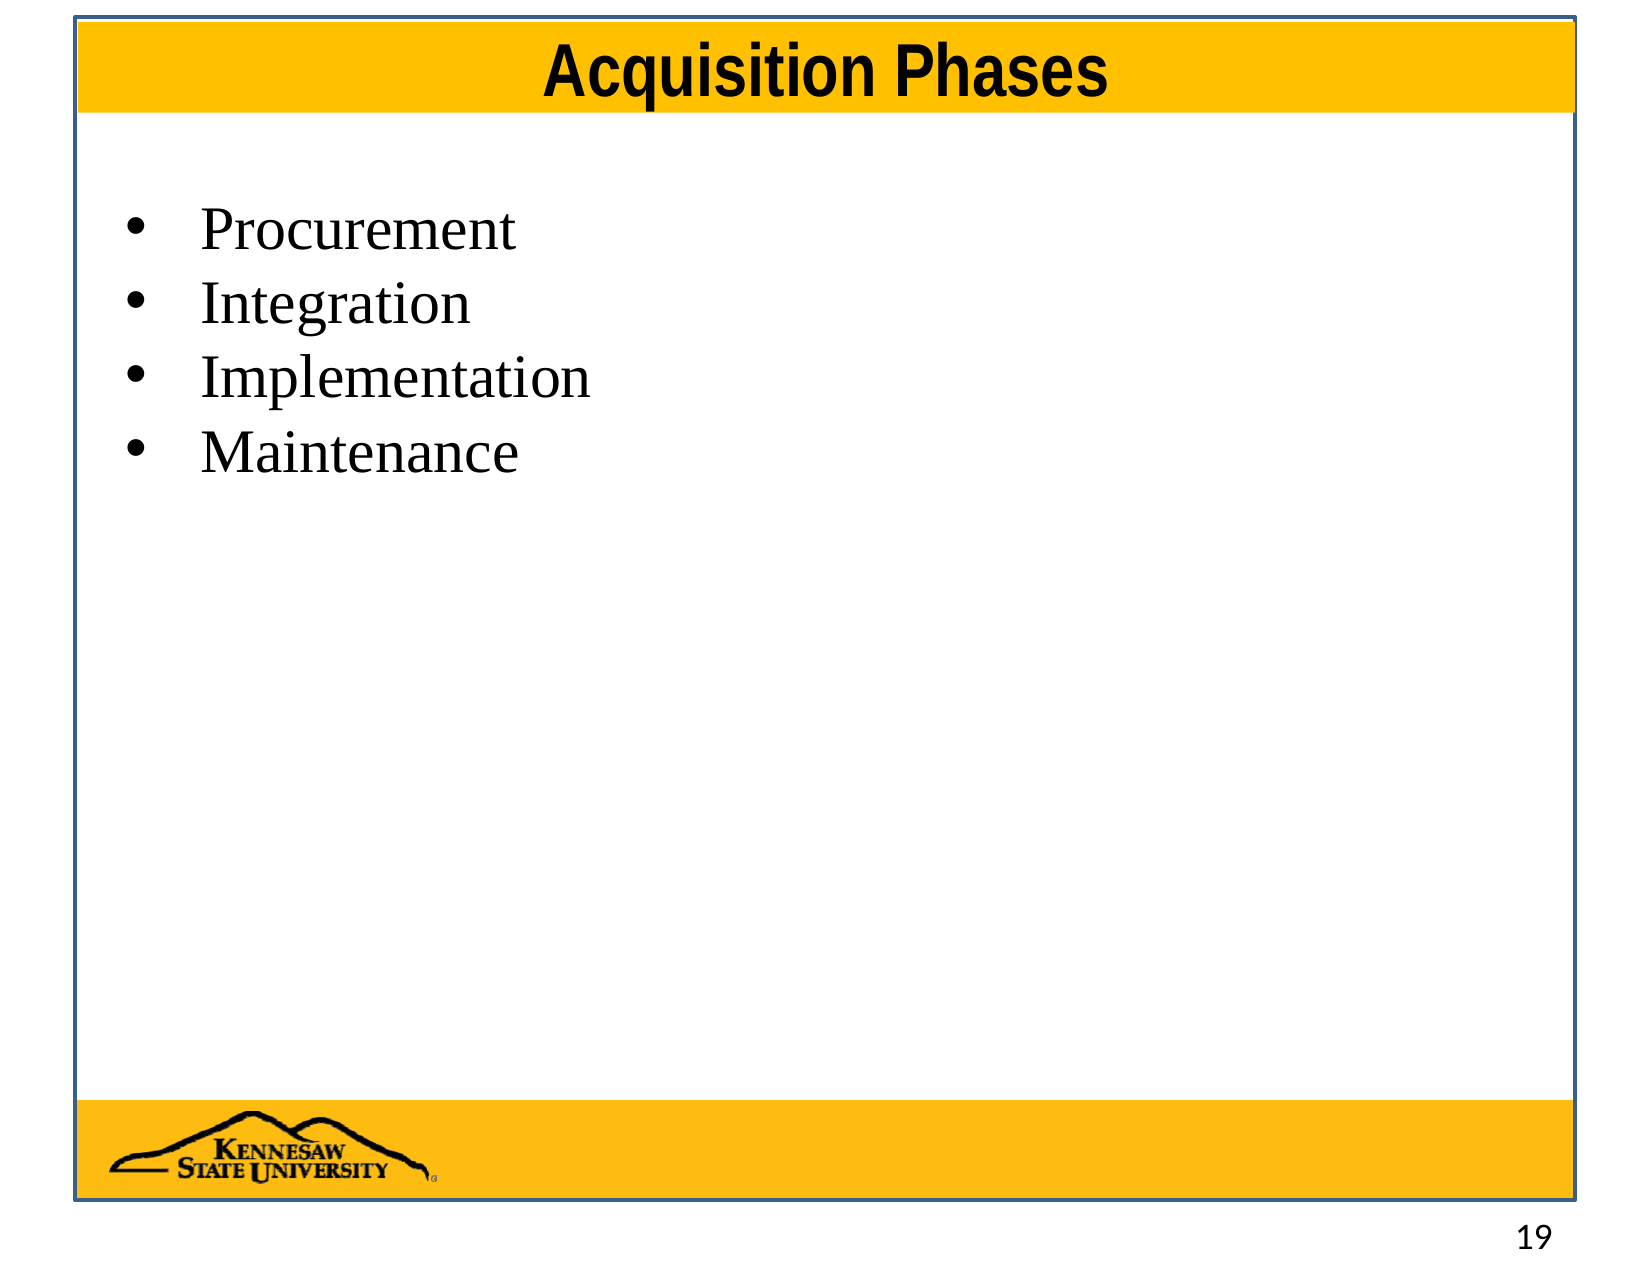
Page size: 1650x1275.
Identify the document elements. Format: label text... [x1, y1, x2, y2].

picture [108, 1111, 437, 1184]
list Procurement Integration Implementation Maintenance [125, 187, 1503, 564]
title Acquisition Phases [77, 21, 1575, 113]
